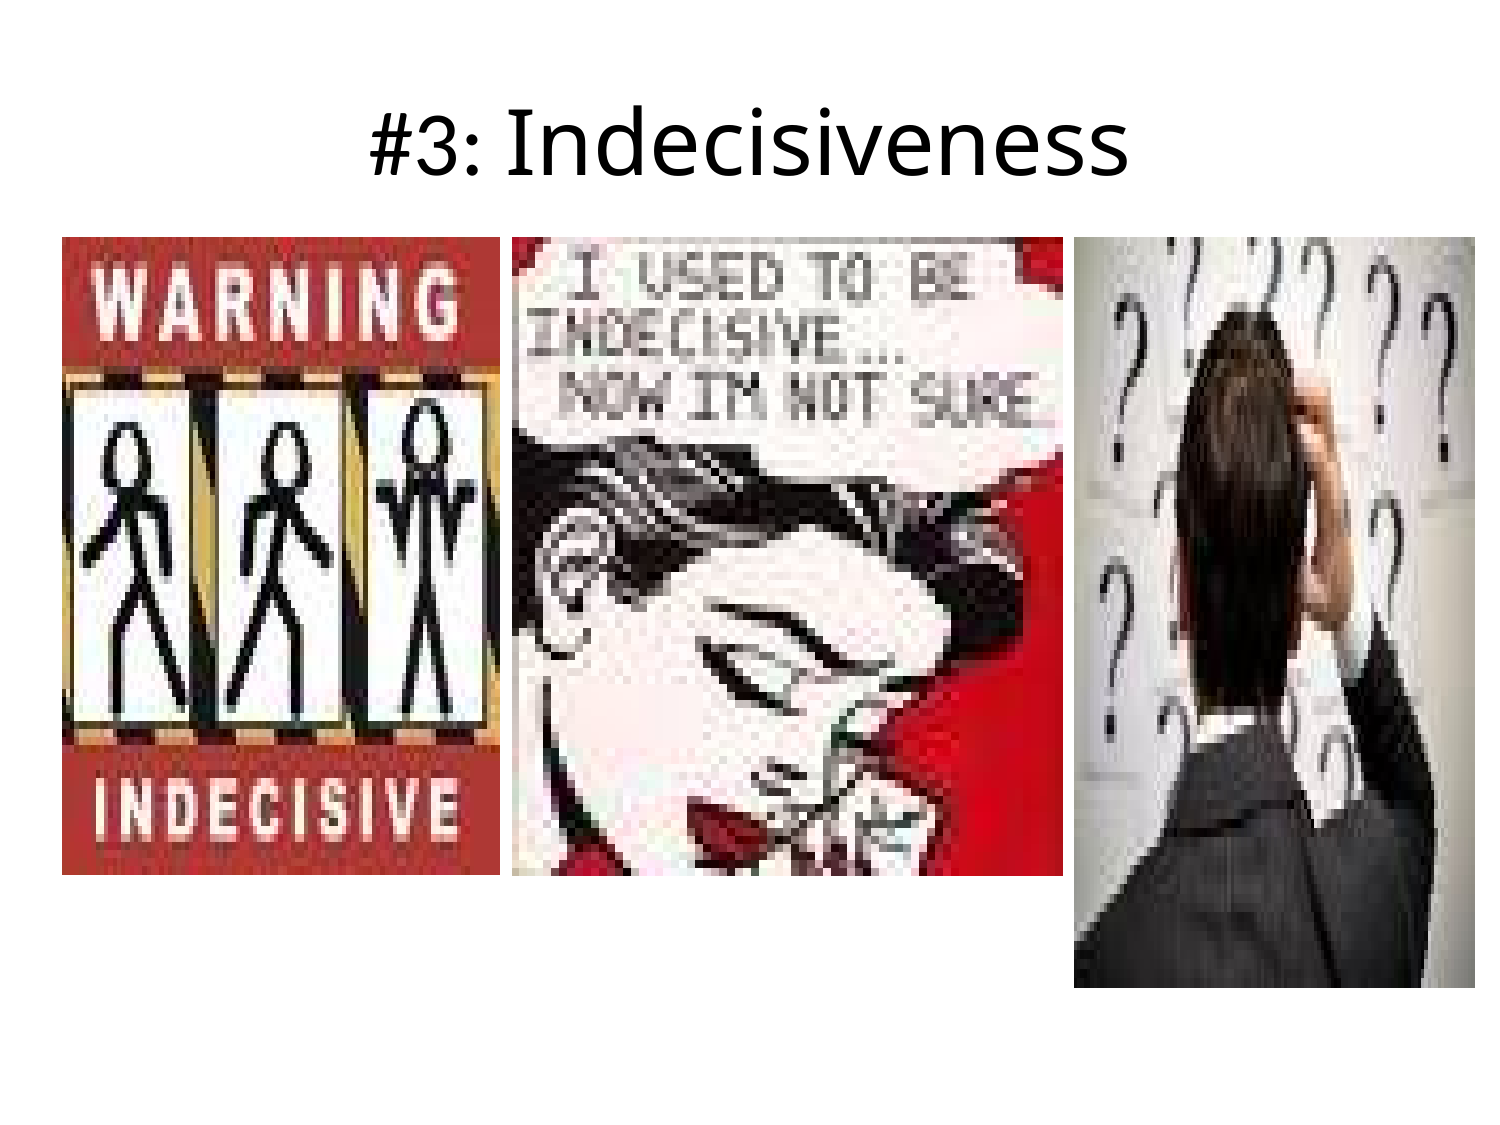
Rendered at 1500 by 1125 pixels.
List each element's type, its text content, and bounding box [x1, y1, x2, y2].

picture [1074, 237, 1476, 988]
picture [512, 237, 1063, 876]
picture [62, 237, 501, 876]
title #3: Indecisiveness [75, 45, 1425, 233]
